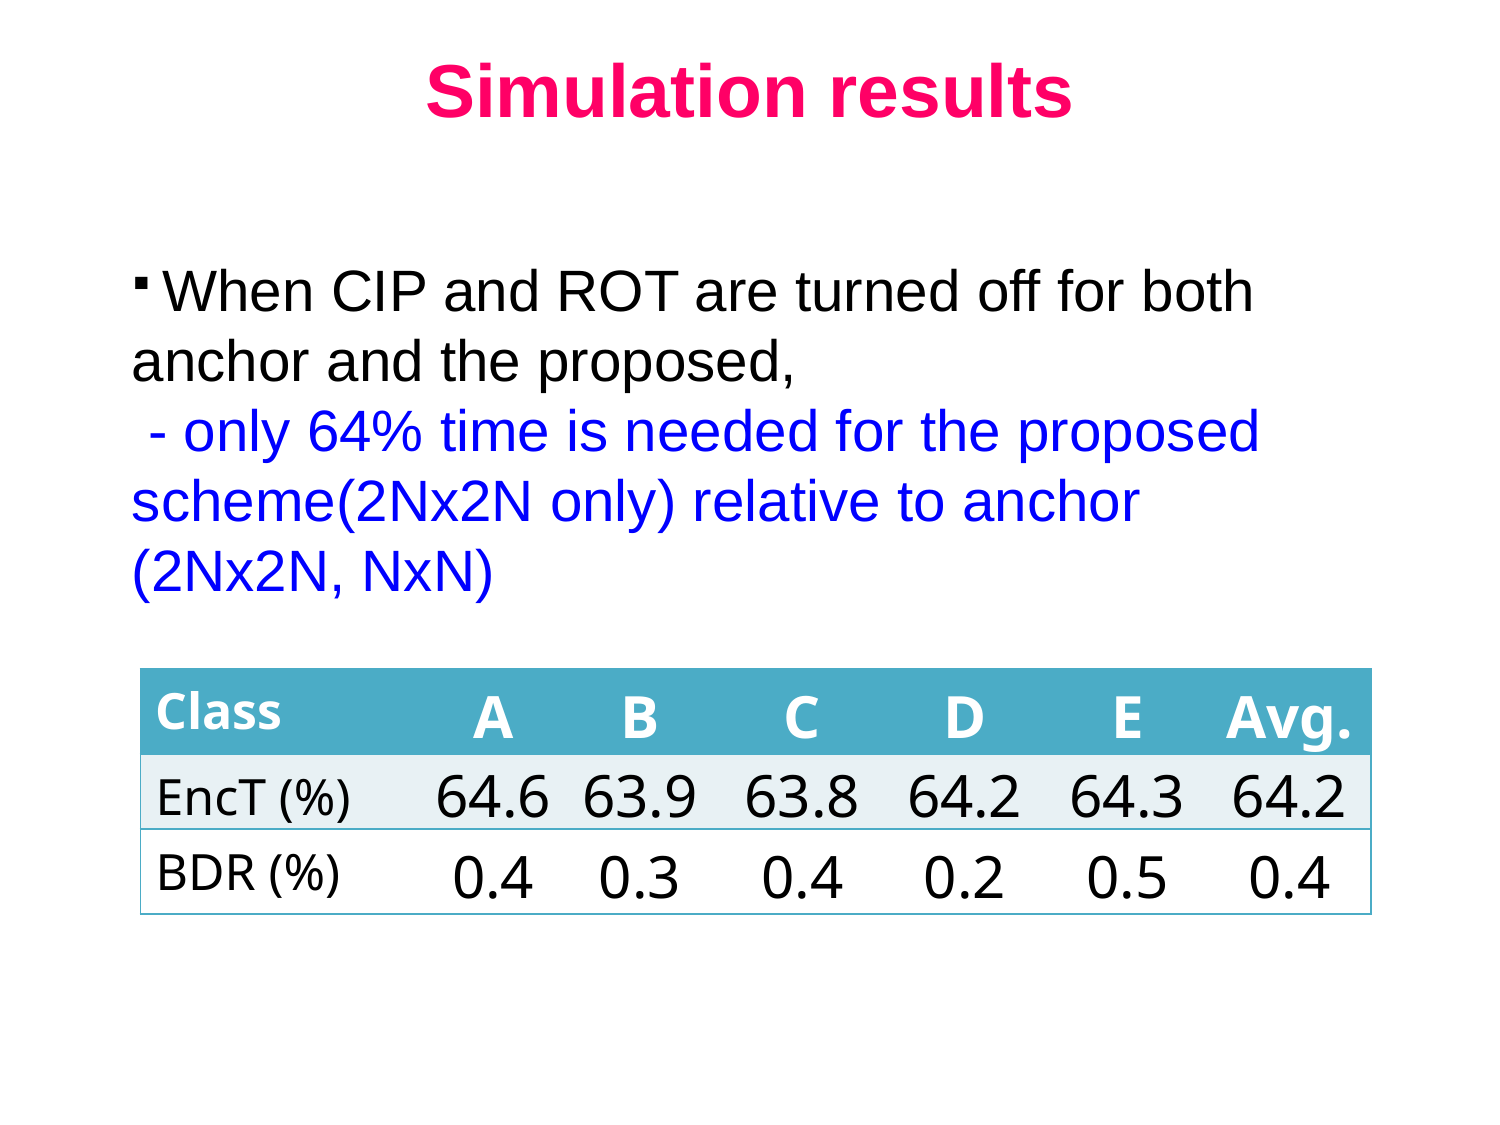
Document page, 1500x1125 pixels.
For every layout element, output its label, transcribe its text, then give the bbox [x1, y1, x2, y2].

table_header Avg. [1208, 670, 1370, 753]
table_cell 64.2 [884, 755, 1046, 828]
table_cell 0.5 [1046, 830, 1208, 913]
table_header Class [141, 670, 428, 753]
table_header A [428, 670, 559, 753]
table_header C [721, 670, 884, 753]
table_cell 63.8 [721, 755, 884, 828]
table_cell 0.4 [721, 830, 884, 913]
table_cell BDR (%) [141, 830, 428, 913]
table_cell 0.3 [559, 830, 721, 913]
table_header E [1046, 670, 1208, 753]
title Simulation results [75, 45, 1425, 129]
table_cell 0.2 [884, 830, 1046, 913]
table_cell 64.3 [1046, 755, 1208, 828]
table_cell 0.4 [1208, 830, 1370, 913]
table_cell EncT (%) [141, 755, 428, 828]
table_header D [884, 670, 1046, 753]
table_header B [559, 670, 721, 753]
table_cell 64.6 [428, 755, 559, 828]
table_cell 0.4 [428, 830, 559, 913]
table_cell 64.2 [1208, 755, 1370, 828]
table_cell 63.9 [559, 755, 721, 828]
text_box When CIP and ROT are turned off for both anchor and the proposed, - only 64% time is needed for the proposed scheme(2Nx2N only) relative to anchor (2Nx2N, NxN) [117, 246, 1336, 611]
